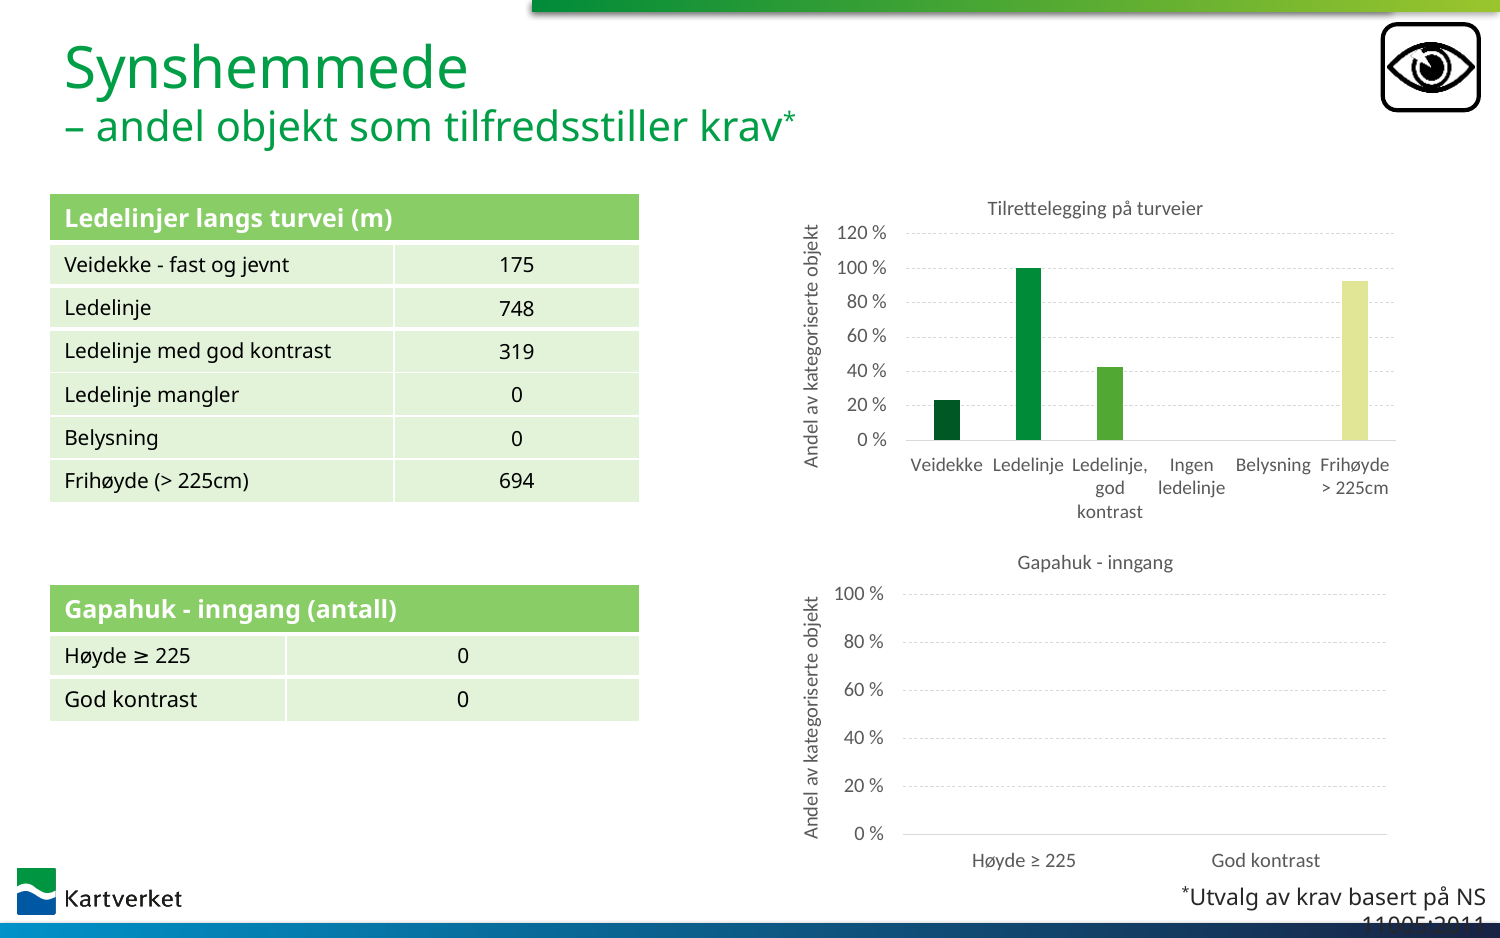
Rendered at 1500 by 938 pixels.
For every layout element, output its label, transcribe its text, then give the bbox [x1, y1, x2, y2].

table_cell 175 [395, 245, 639, 284]
table_cell Ledelinje [50, 288, 393, 327]
table_cell 0 [395, 373, 639, 415]
text_box *Utvalg av krav basert på NS 11005:2011 [1068, 873, 1500, 938]
table_cell Høyde ≥ 225 [50, 636, 285, 675]
table_cell God kontrast [50, 679, 285, 721]
table_cell Belysning [50, 417, 393, 458]
table_cell Ledelinje med god kontrast [50, 331, 393, 372]
table_cell 694 [395, 460, 639, 502]
table_header Ledelinjer langs turvei (m) [50, 194, 639, 240]
table_cell 319 [395, 331, 639, 372]
table_cell 748 [395, 288, 639, 327]
table_cell 0 [395, 417, 639, 458]
table_cell Veidekke - fast og jevnt [50, 245, 393, 284]
picture [791, 541, 1400, 880]
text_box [1382, 24, 1480, 111]
table_cell 0 [287, 679, 639, 721]
picture [791, 187, 1400, 526]
table_cell Ledelinje mangler [50, 373, 393, 415]
table_cell Frihøyde (> 225cm) [50, 460, 393, 502]
table_header Gapahuk - inngang (antall) [50, 585, 639, 632]
table_cell 0 [287, 636, 639, 675]
text_box Synshemmede – andel objekt som tilfredsstiller krav* [49, 24, 1431, 158]
